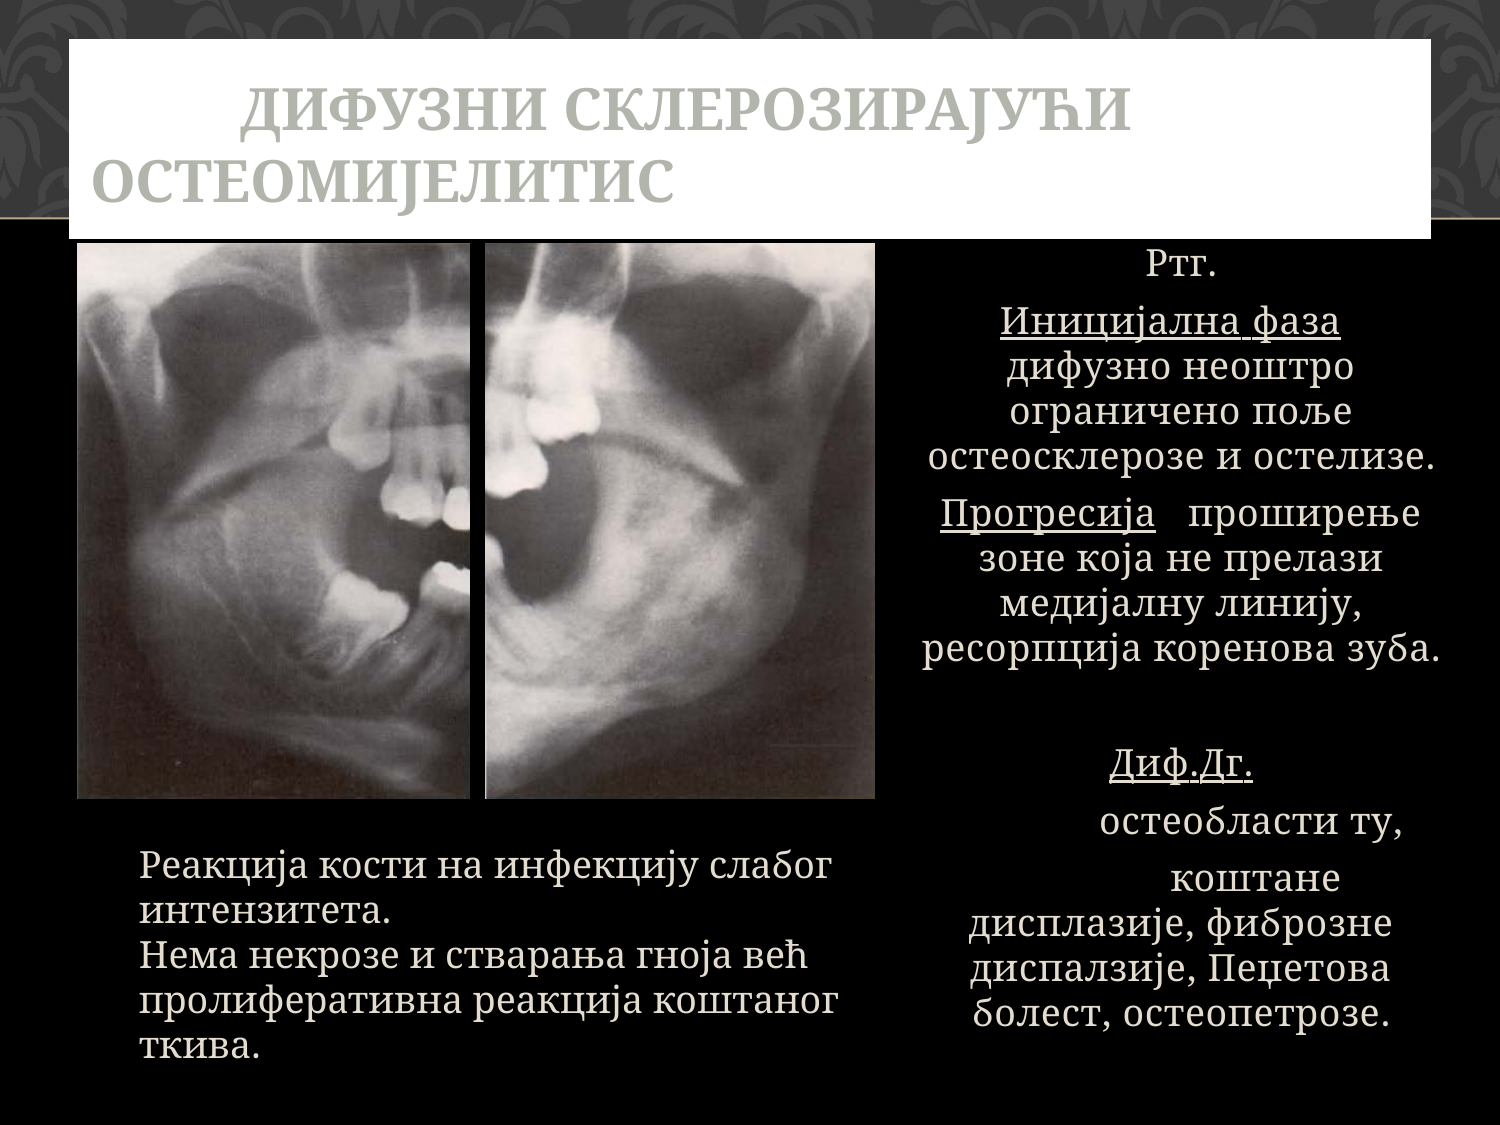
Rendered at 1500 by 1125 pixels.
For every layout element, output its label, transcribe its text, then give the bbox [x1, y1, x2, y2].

picture [484, 243, 876, 799]
text_box Реакција кости на инфекцију слабог интензитета. Нема некрозе и стварања гноја већ пролиферативна реакција коштаног ткива. [123, 834, 892, 1074]
list Ртг. Иницијална фаза дифузно неоштро ограничено поље остеосклерозе и остелизе. Прогресија проширење зоне која не прелази медијалну линију, ресорпција коренова зуба. Диф.Дг. остеобласти ту, коштане дисплазије, фиброзне диспалзије, Пеџетова болест, остеопетрозе. [903, 231, 1459, 1005]
picture [76, 243, 471, 799]
title Дифузни склерозирајући остеомијелитис [69, 39, 1431, 239]
